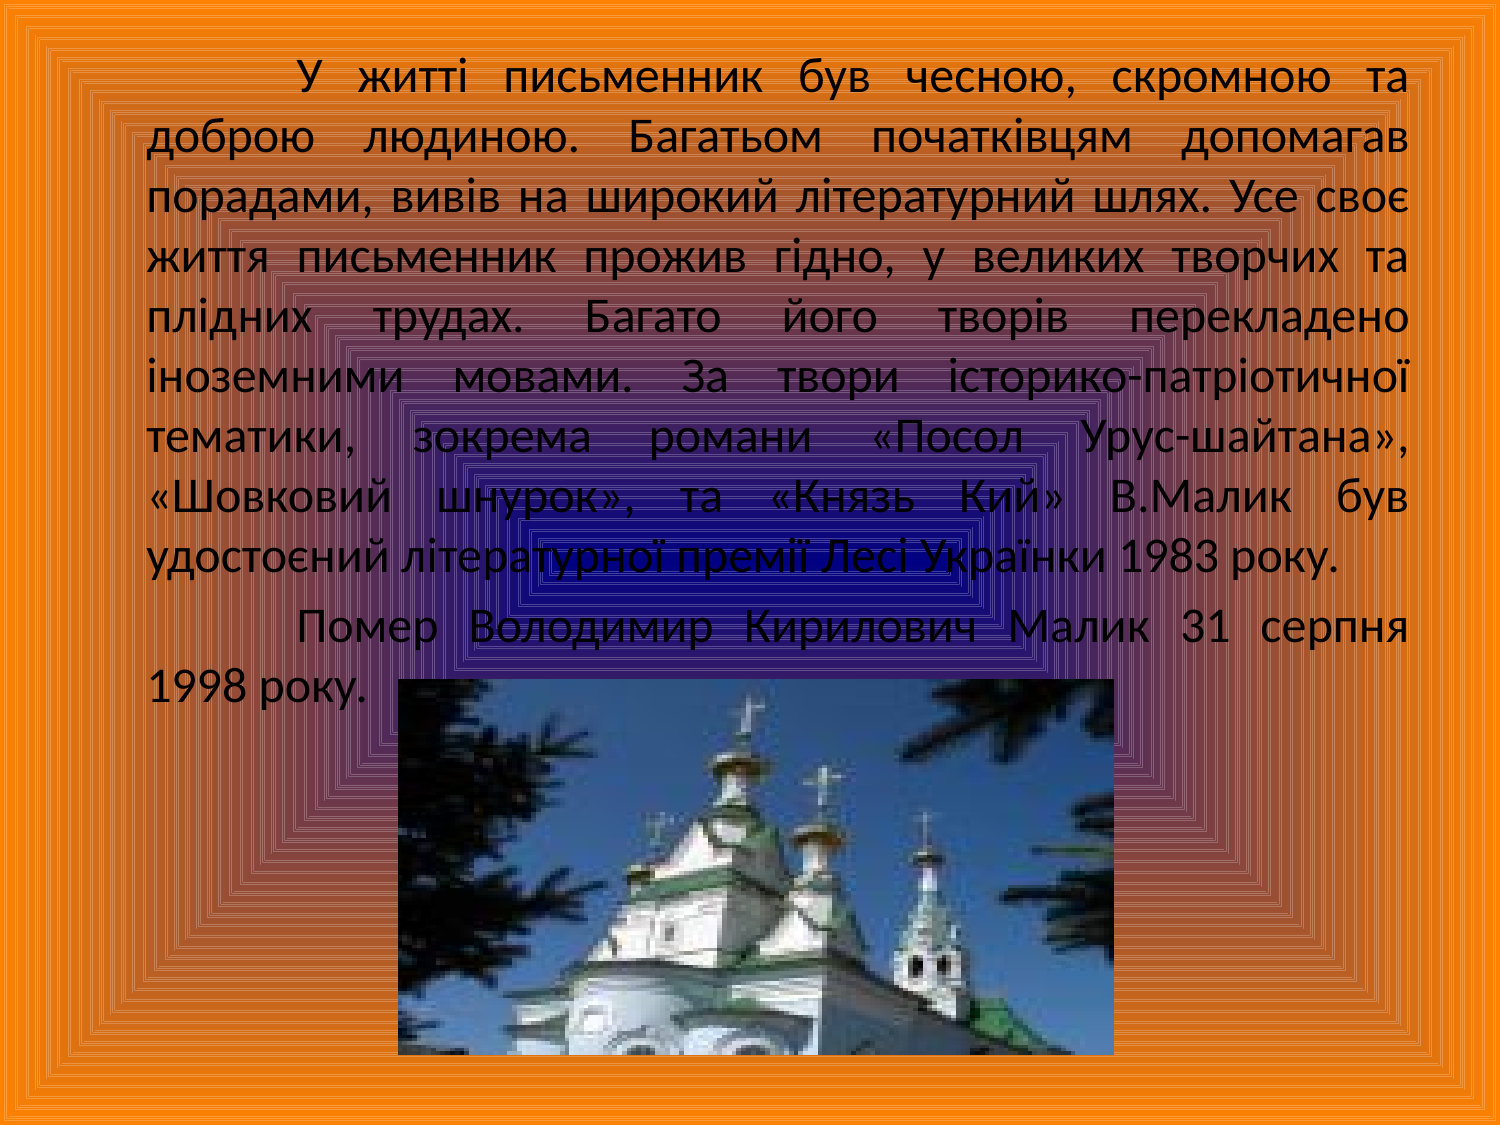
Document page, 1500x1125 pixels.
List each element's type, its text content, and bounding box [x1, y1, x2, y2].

list У житті письменник був чесною, скромною та доброю людиною. Багатьом початківцям допомагав порадами, вивів на широкий літературний шлях. Усе своє життя письменник прожив гідно, у великих творчих та плідних трудах. Багато його творів перекладено іноземними мовами. За твори історико-патріотичної тематики, зокрема романи «Посол Урус-шайтана», «Шовковий шнурок», та «Князь Кий» В.Малик був удостоєний літературної премії Лесі Українки 1983 року. Помер Володимир Кирилович Малик 31 серпня 1998 року. [75, 35, 1425, 1079]
picture [398, 679, 1114, 1055]
